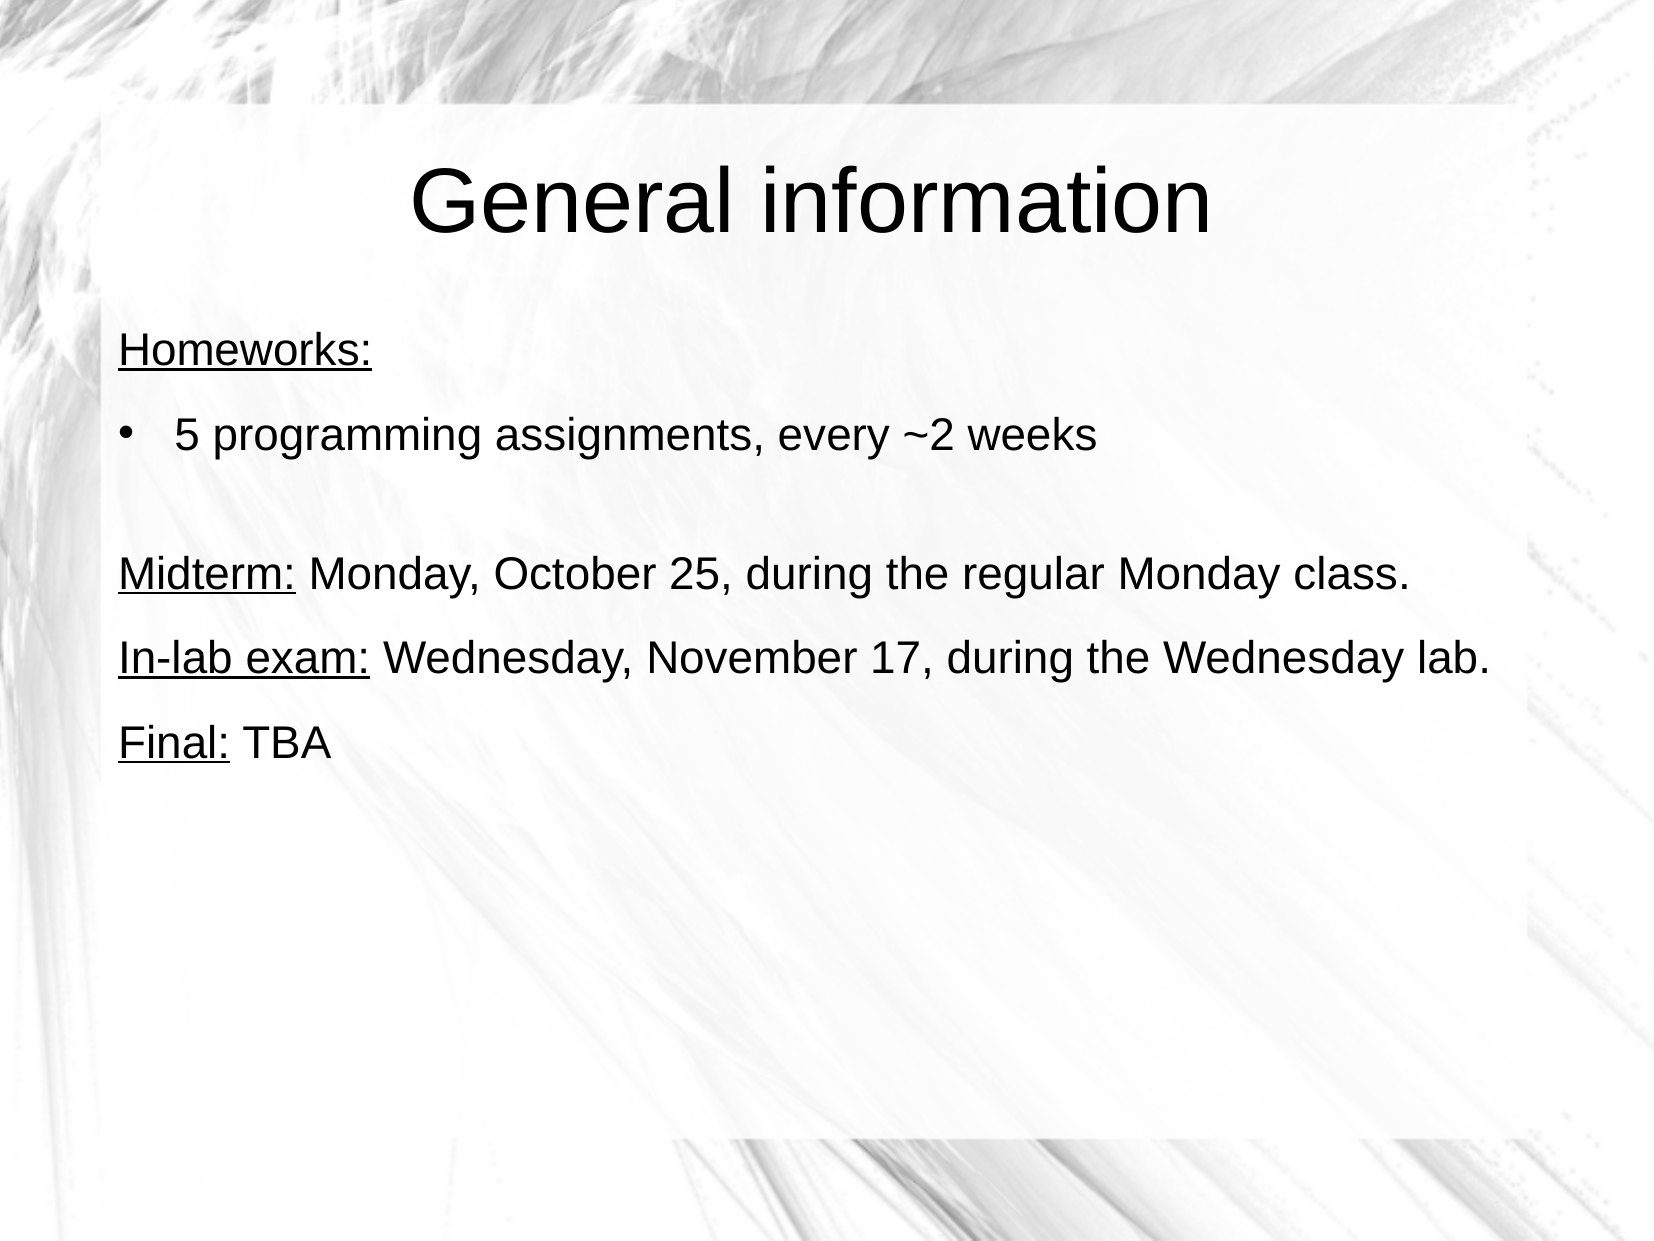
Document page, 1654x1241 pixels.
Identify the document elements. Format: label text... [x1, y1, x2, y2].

title General information [118, 112, 1506, 281]
list Homeworks: 5 programming assignments, every ~2 weeks Midterm: Monday, October 25, during the regular Monday class. In-lab exam: Wednesday, November 17, during the Wednesday lab. Final: TBA [118, 319, 1571, 1149]
picture [0, 0, 1654, 1241]
